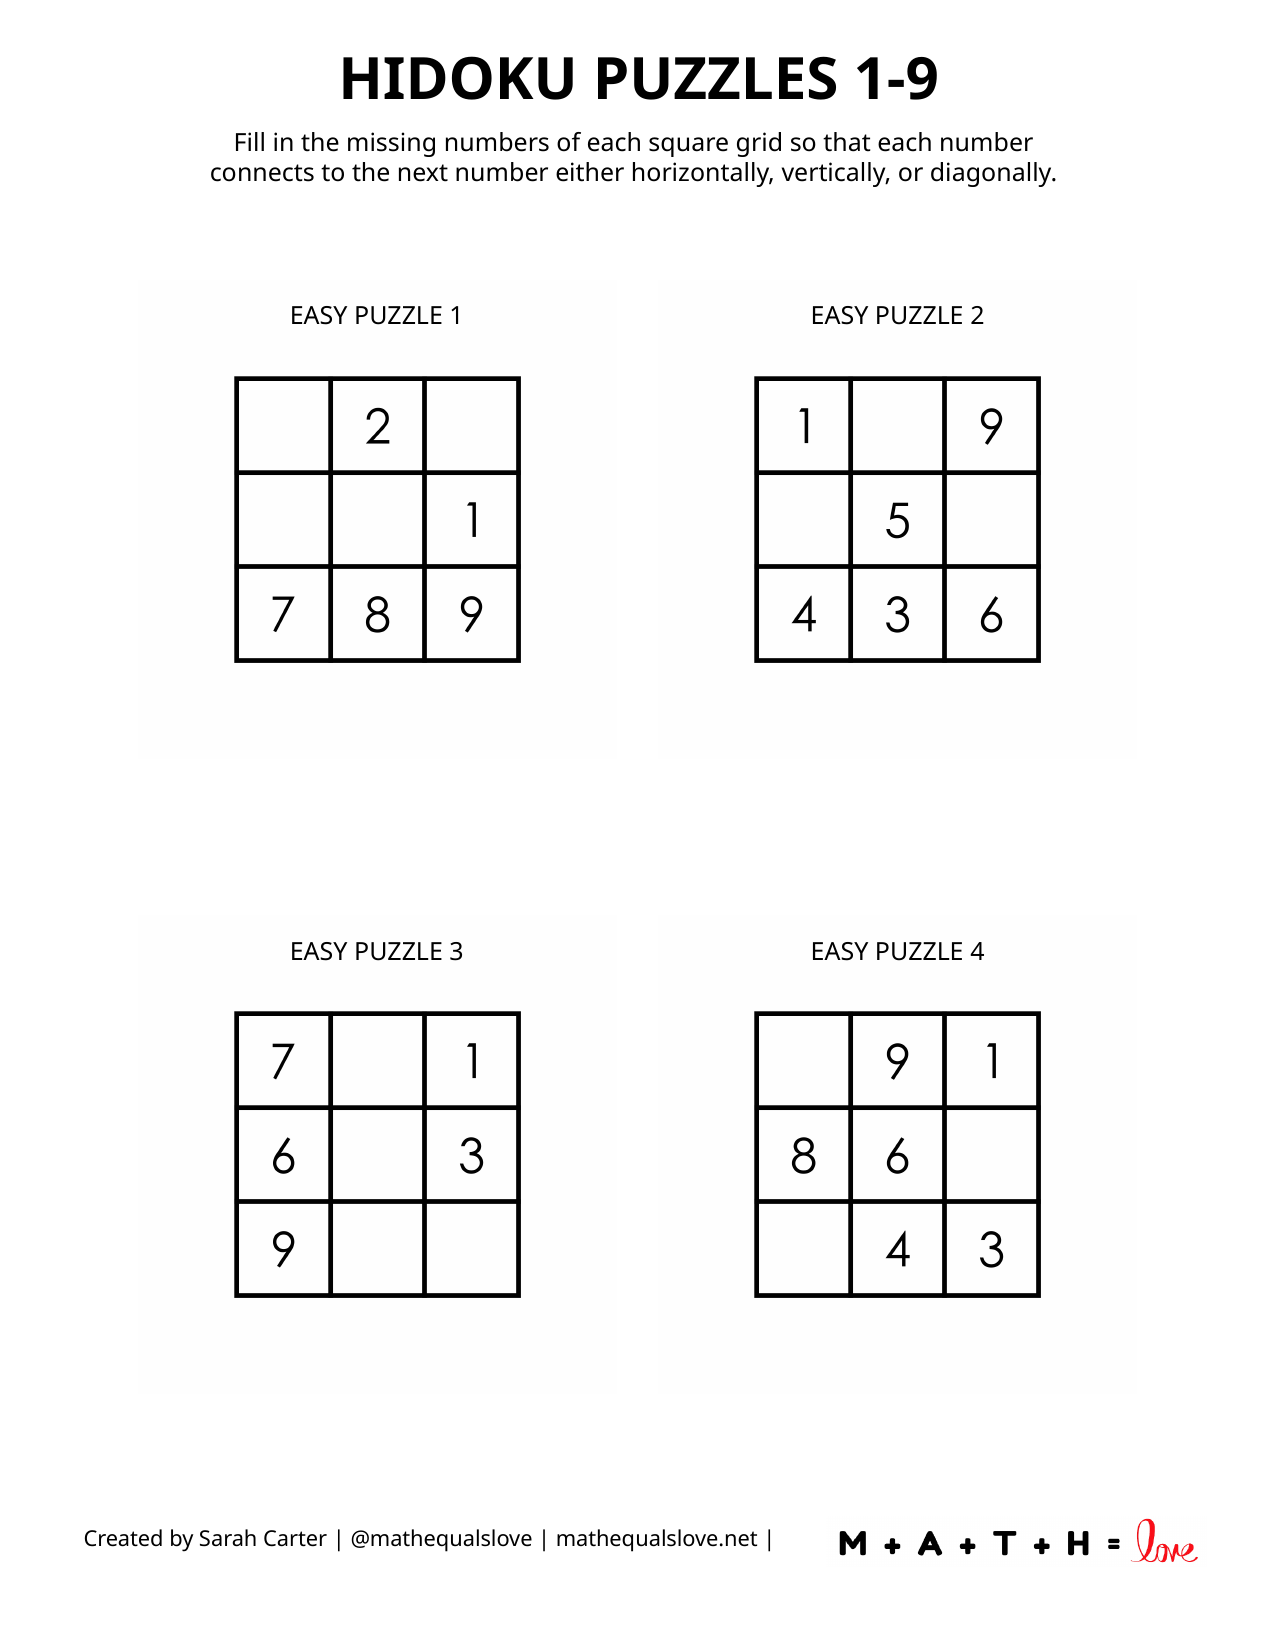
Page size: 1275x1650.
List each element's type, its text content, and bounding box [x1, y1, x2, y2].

picture [658, 915, 1138, 1395]
text_box Fill in the missing numbers of each square grid so that each number connects to the next number either horizontally, vertically, or diagonally. [0, 118, 1275, 194]
picture [658, 280, 1138, 760]
picture [137, 280, 617, 760]
picture [137, 915, 617, 1395]
picture [826, 1516, 1207, 1568]
text_box HIDOKU PUZZLES 1-9 [66, 33, 1211, 118]
text_box Created by Sarah Carter | @mathequalslove | mathequalslove.net | [68, 1516, 826, 1558]
